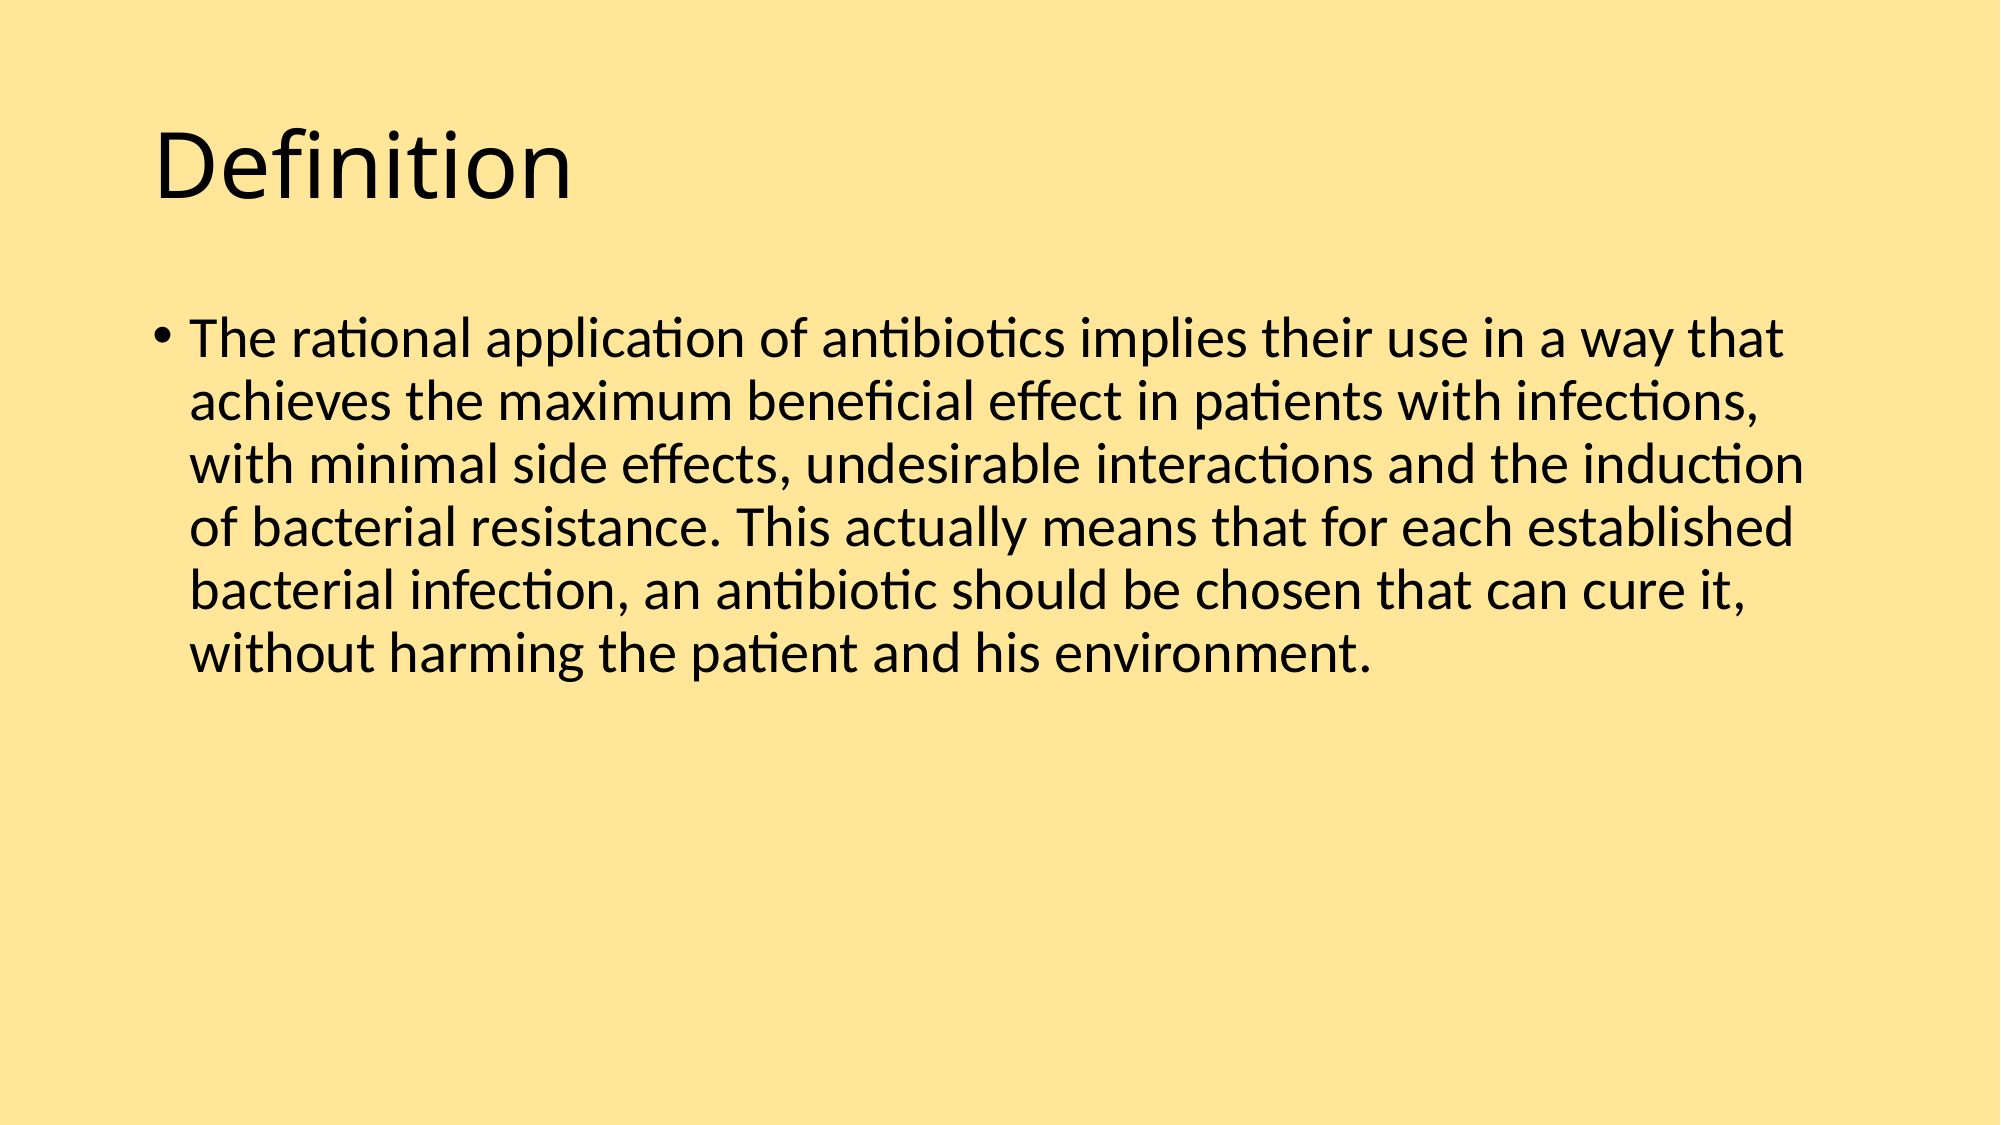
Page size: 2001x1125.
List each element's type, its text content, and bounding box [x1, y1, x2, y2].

title Definition [137, 59, 1863, 278]
list The rational application of antibiotics implies their use in a way that achieves the maximum beneficial effect in patients with infections, with minimal side effects, undesirable interactions and the induction of bacterial resistance. This actually means that for each established bacterial infection, an antibiotic should be chosen that can cure it, without harming the patient and his environment. [137, 299, 1863, 1014]
